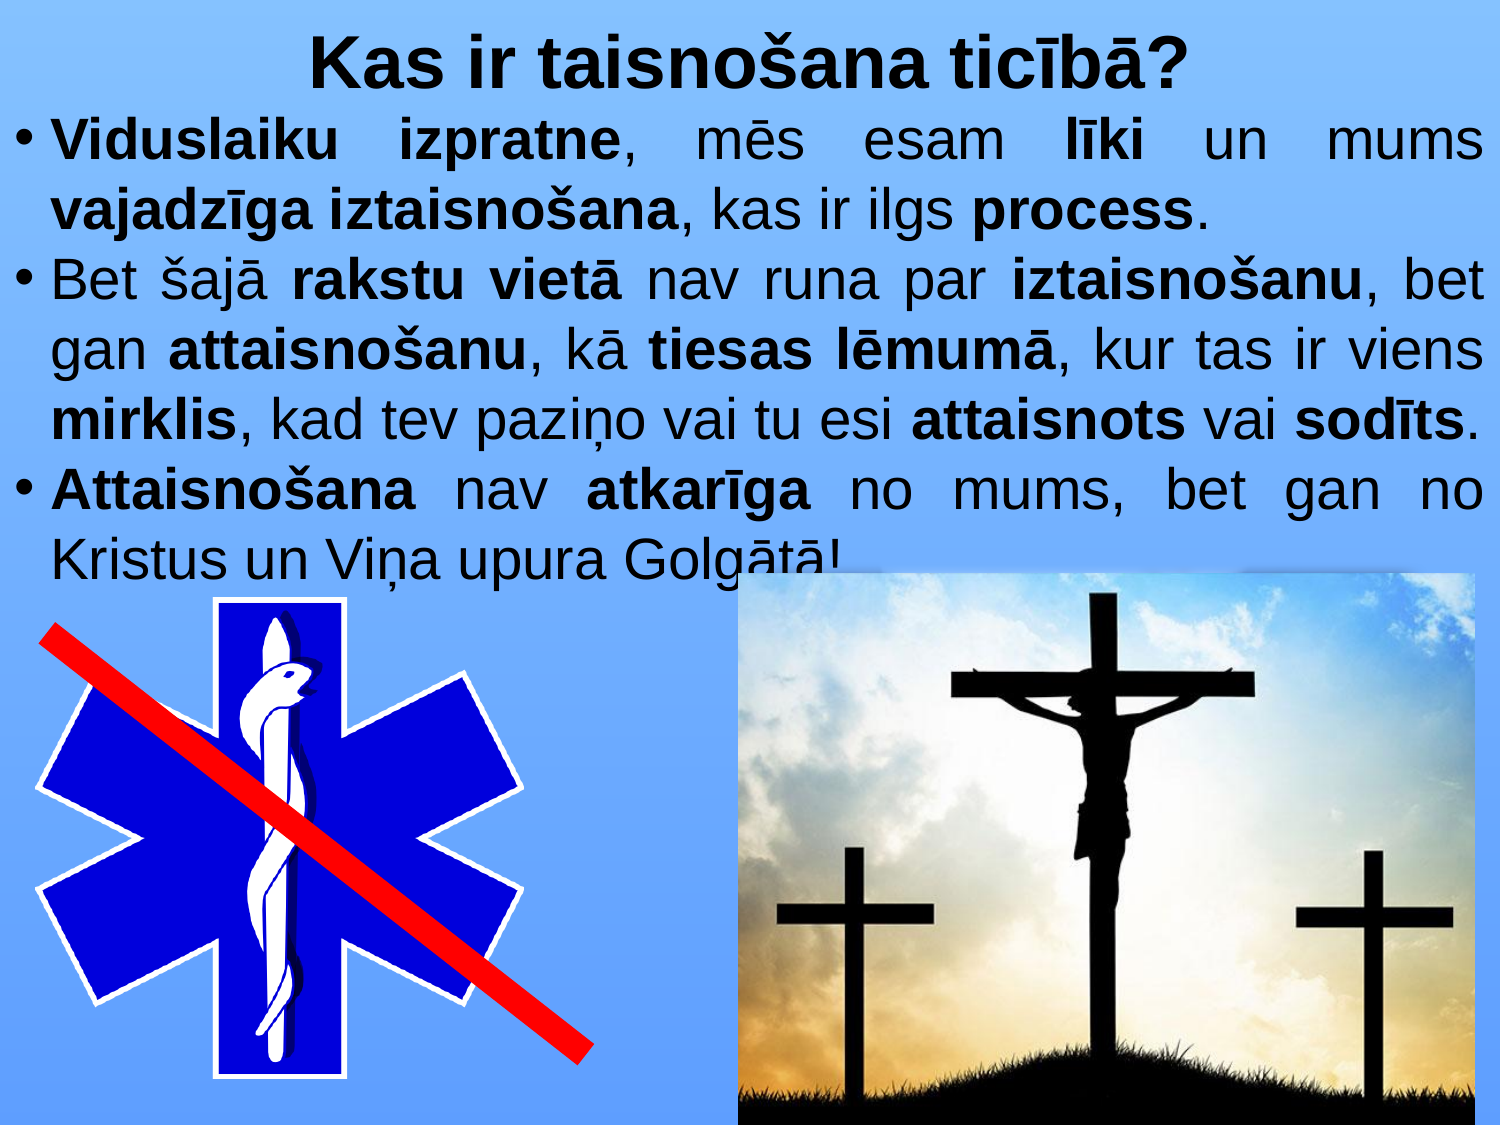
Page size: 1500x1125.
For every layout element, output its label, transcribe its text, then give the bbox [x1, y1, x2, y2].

picture [34, 597, 524, 1080]
title Kas ir taisnošana ticībā? [0, 0, 1500, 93]
text_box Viduslaiku izpratne, mēs esam līki un mums vajadzīga iztaisnošana, kas ir ilgs process. Bet šajā rakstu vietā nav runa par iztaisnošanu, bet gan attaisnošanu, kā tiesas lēmumā, kur tas ir viens mirklis, kad tev paziņo vai tu esi attaisnots vai sodīts. Attaisnošana nav atkarīga no mums, bet gan no Kristus un Viņa upura Golgātā! [0, 93, 1500, 599]
picture [737, 562, 1475, 1125]
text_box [46, 632, 587, 1055]
